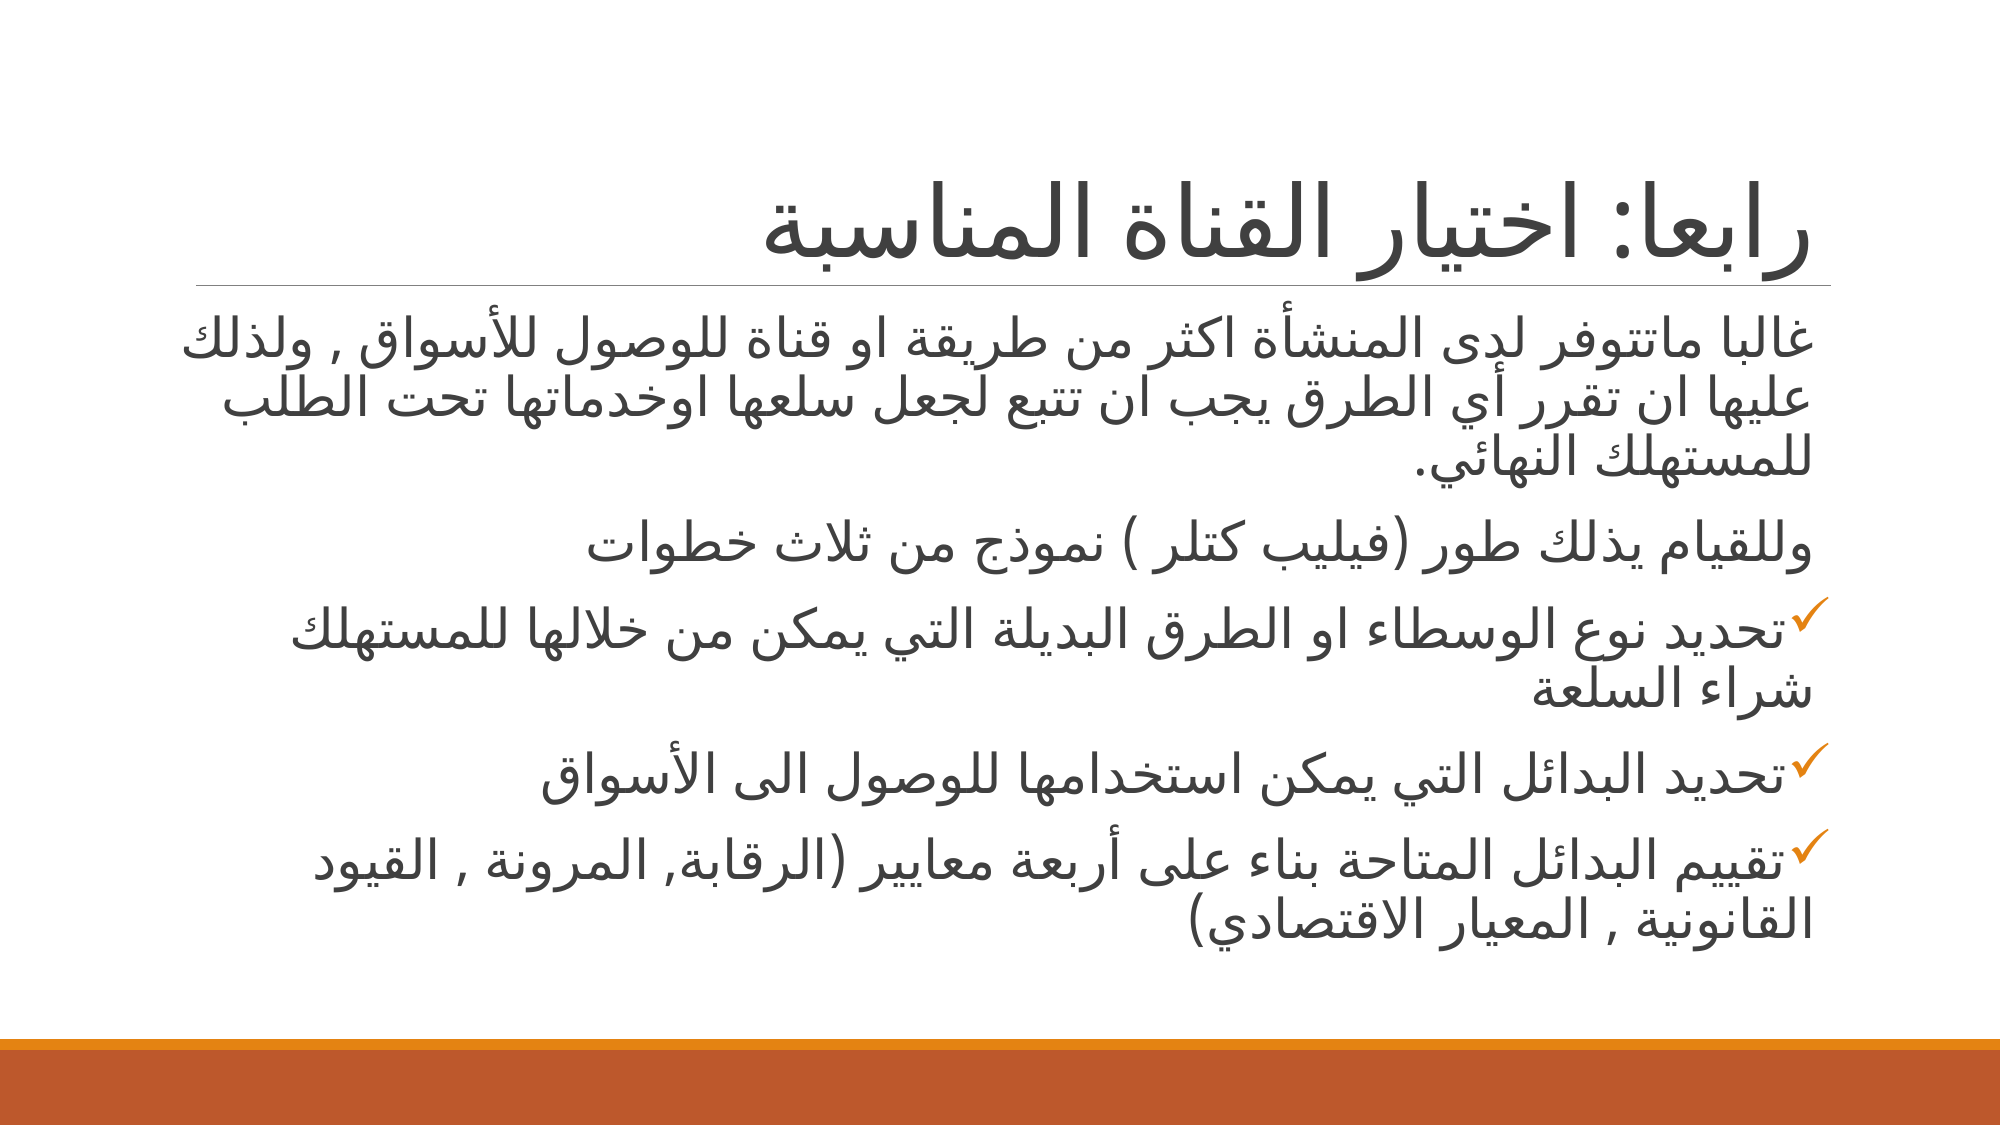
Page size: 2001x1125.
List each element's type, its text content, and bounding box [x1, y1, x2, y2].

title رابعا: اختيار القناة المناسبة [180, 47, 1830, 285]
list غالبا ماتتوفر لدى المنشأة اكثر من طريقة او قناة للوصول للأسواق , ولذلك عليها ان تقرر أي الطرق يجب ان تتبع لجعل سلعها اوخدماتها تحت الطلب للمستهلك النهائي. وللقيام يذلك طور (فيليب كتلر ) نموذج من ثلاث خطوات تحديد نوع الوسطاء او الطرق البديلة التي يمكن من خلالها للمستهلك شراء السلعة تحديد البدائل التي يمكن استخدامها للوصول الى الأسواق تقييم البدائل المتاحة بناء على أربعة معايير (الرقابة, المرونة , القيود القانونية , المعيار الاقتصادي) [180, 302, 1830, 963]
